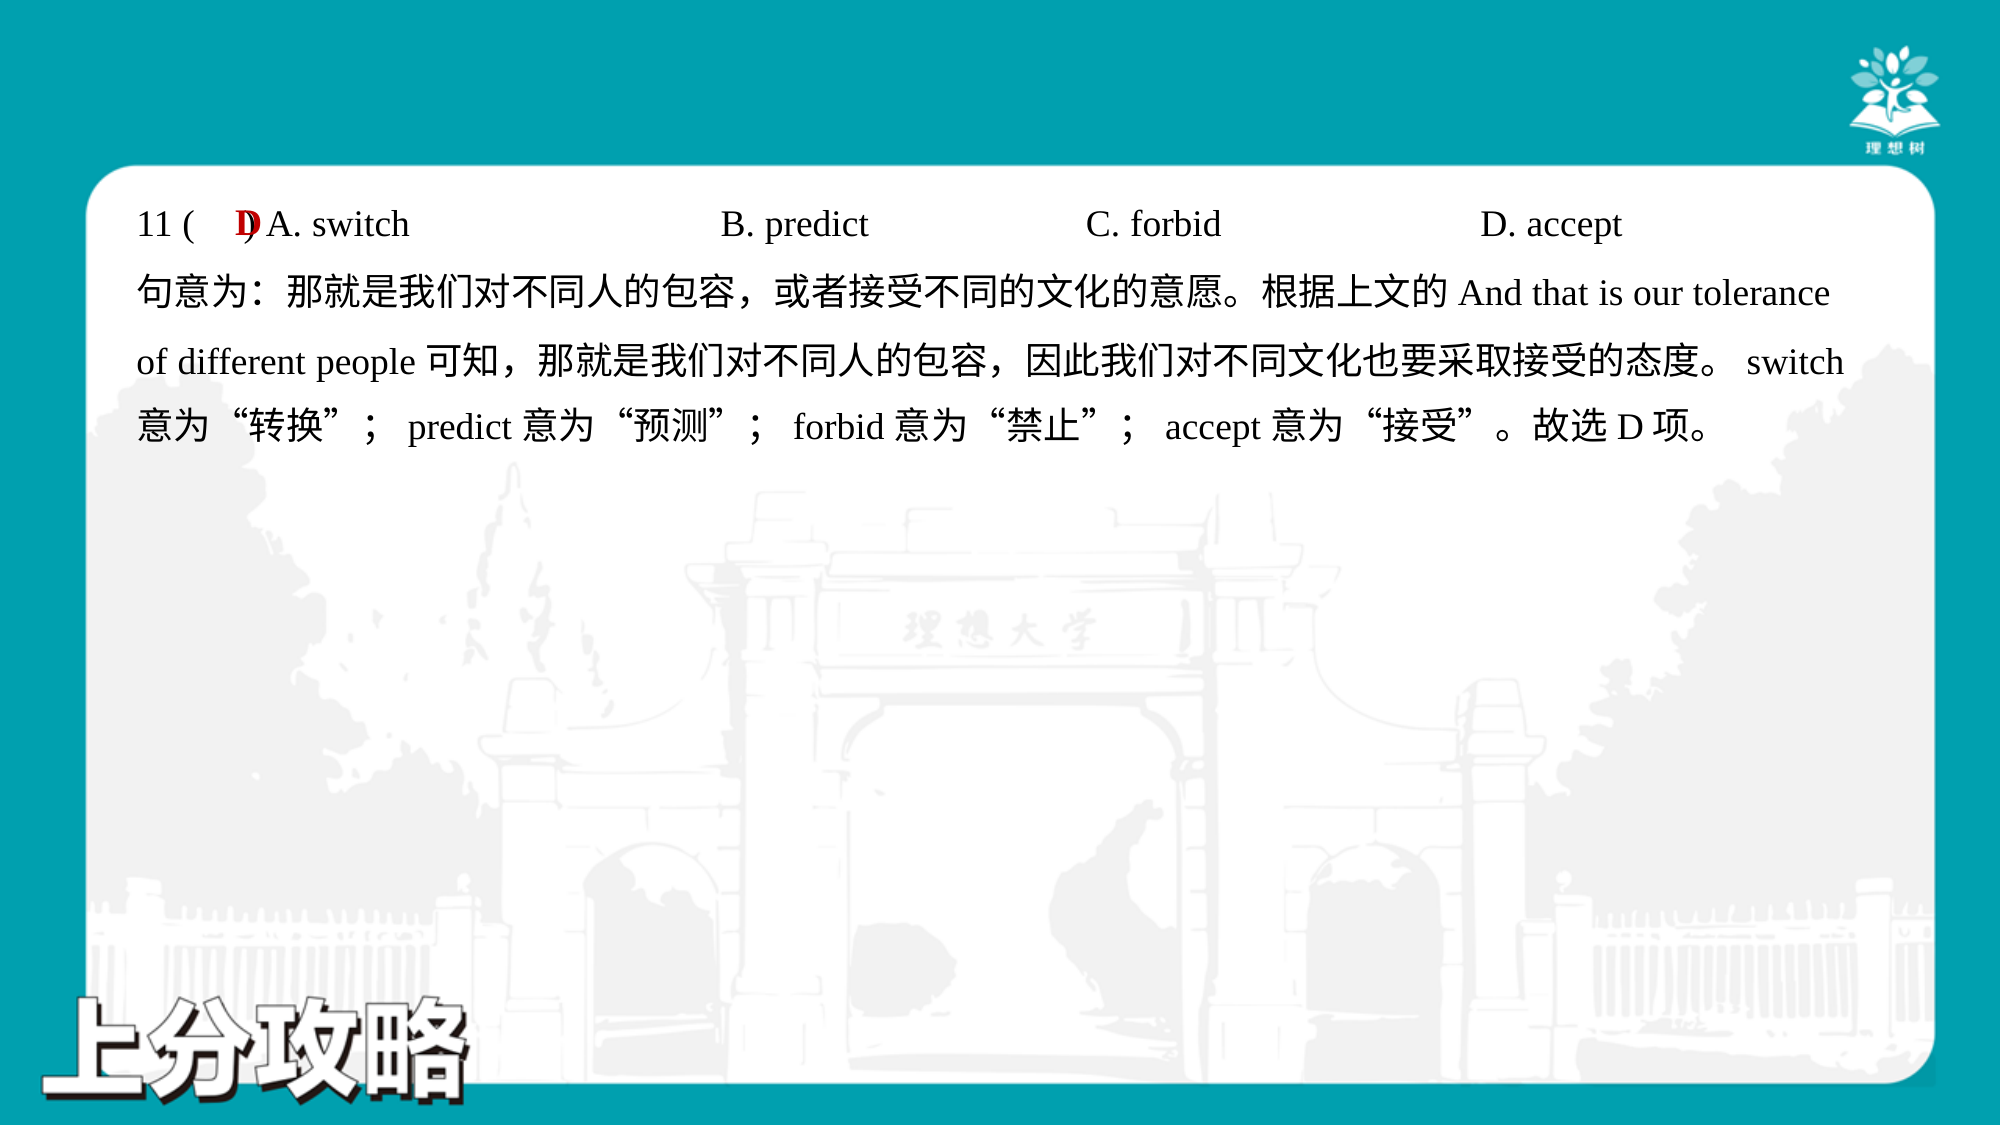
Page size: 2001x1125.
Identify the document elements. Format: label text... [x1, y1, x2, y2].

picture [0, 0, 2000, 1125]
text_box 11 ( ) A. switch B. predict C. forbid D. accept [136, 176, 1865, 237]
text_box 句意为：那就是我们对不同人的包容，或者接受不同的文化的意愿。根据上文的And that is our tolerance of different people可知，那就是我们对不同人的包容，因此我们对不同文化也要采取接受的态度。switch 意为“转换”；predict意为“预测”；forbid意为“禁止”；accept意为“接受”。故选D项。 [136, 244, 1865, 441]
text_box D [221, 176, 276, 236]
